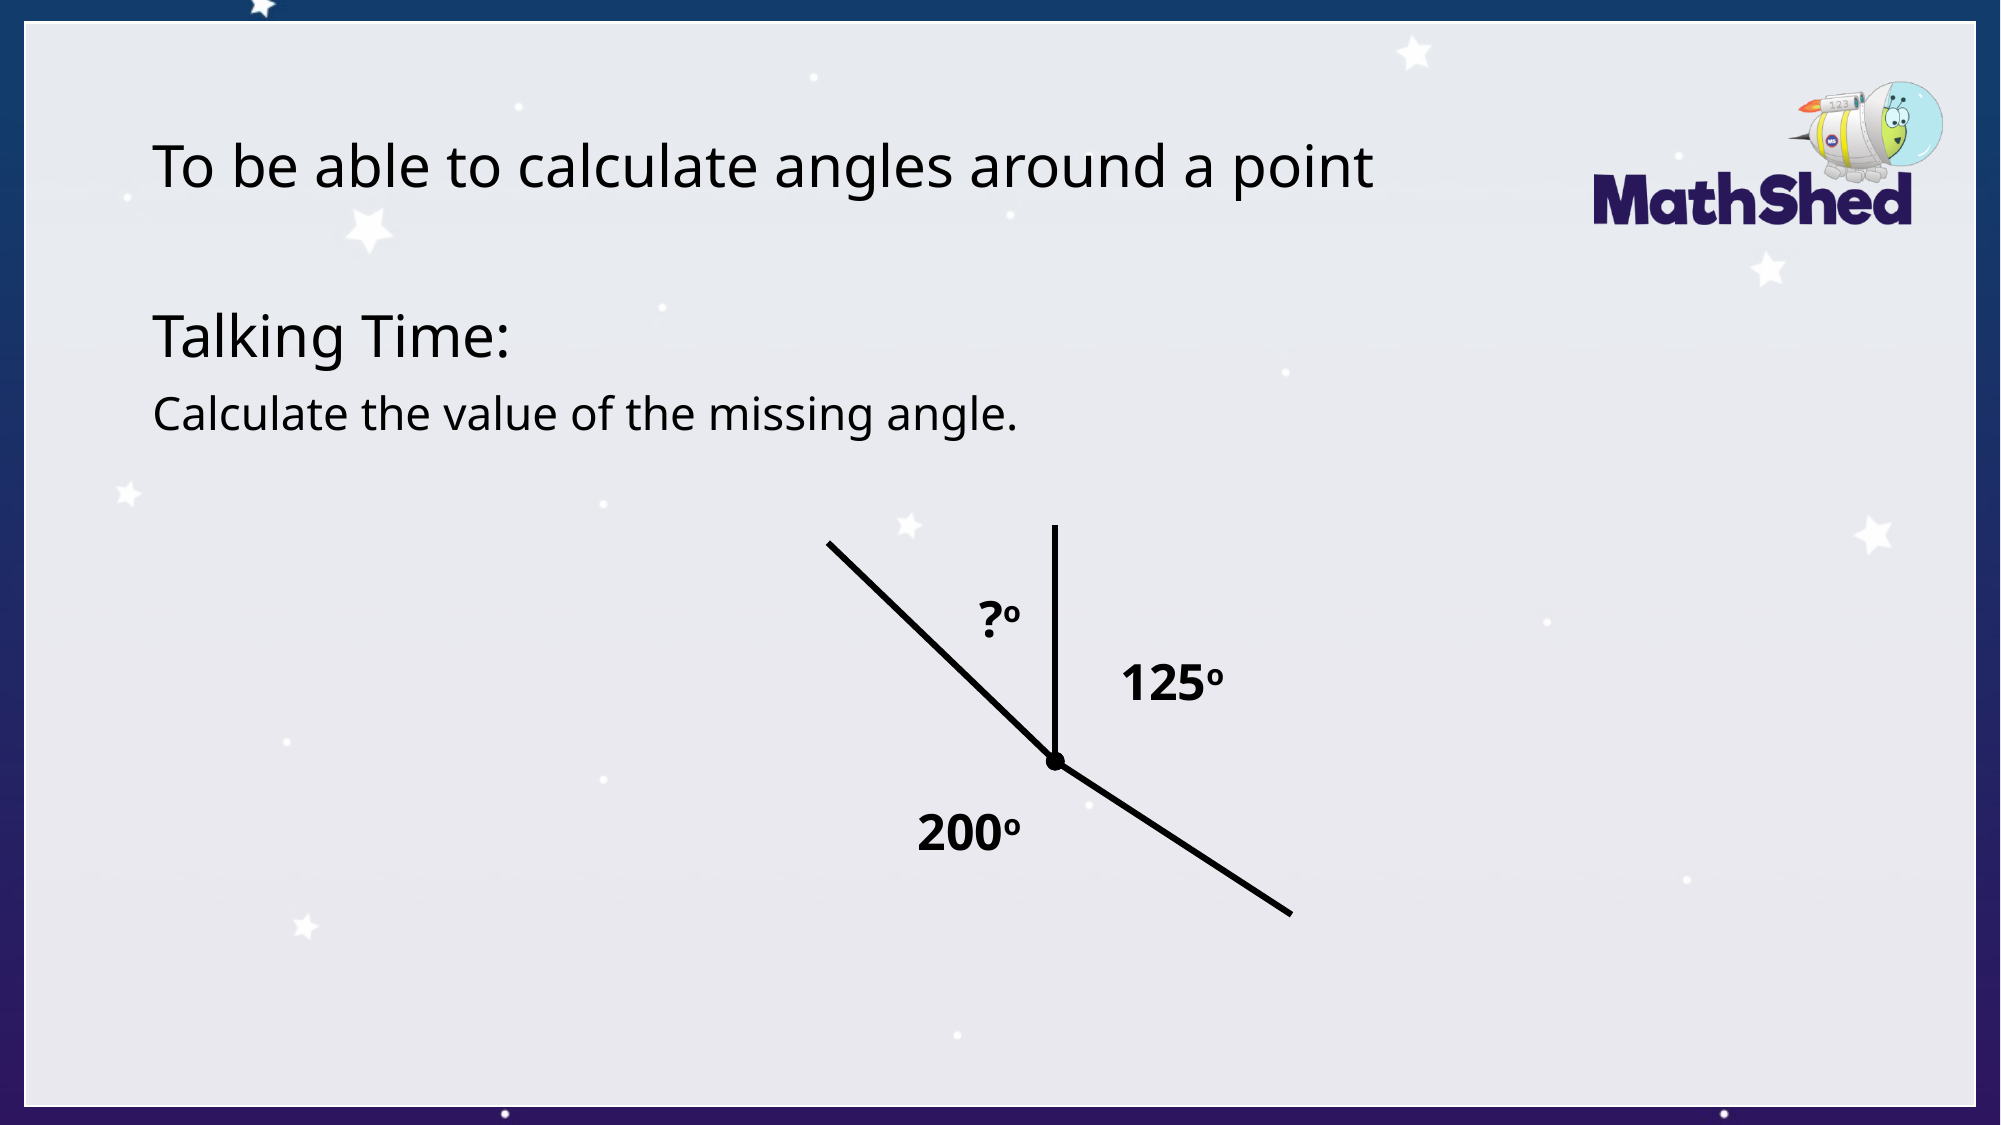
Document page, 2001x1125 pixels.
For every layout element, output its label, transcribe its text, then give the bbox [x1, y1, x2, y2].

title To be able to calculate angles around a point [137, 59, 1578, 278]
text_box 125o [1106, 642, 1240, 718]
picture [0, 0, 2001, 1125]
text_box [827, 542, 1056, 762]
list Talking Time: Calculate the value of the missing angle. [137, 299, 1863, 1014]
text_box 200o [903, 793, 1037, 868]
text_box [1055, 761, 1292, 915]
